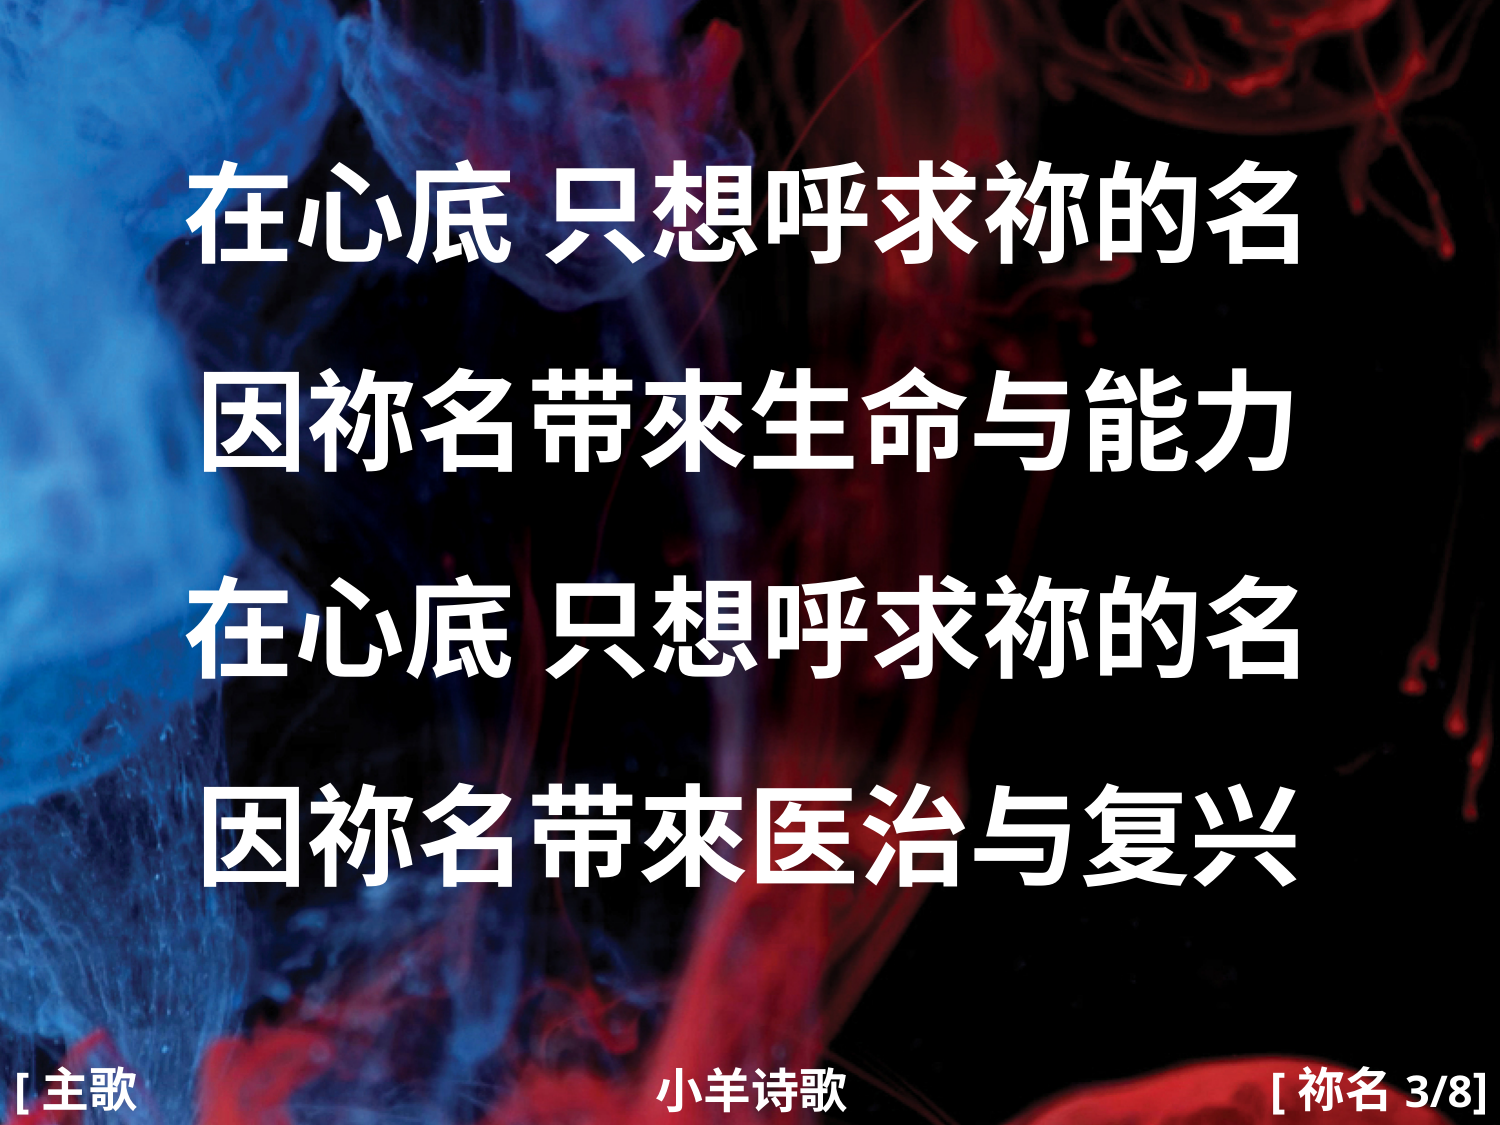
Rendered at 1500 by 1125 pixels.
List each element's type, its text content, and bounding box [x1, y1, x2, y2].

text_box [主歌2] [0, 1051, 205, 1125]
text_box [祢名3/8] [1219, 1052, 1500, 1125]
subtitle 小羊诗歌 [205, 1053, 1219, 1125]
picture [0, 0, 1500, 1053]
text_box 在心底 只想呼求祢的名 因祢名带來生命与能力 在心底 只想呼求祢的名 因祢名带來医治与复兴 [0, 137, 1499, 931]
